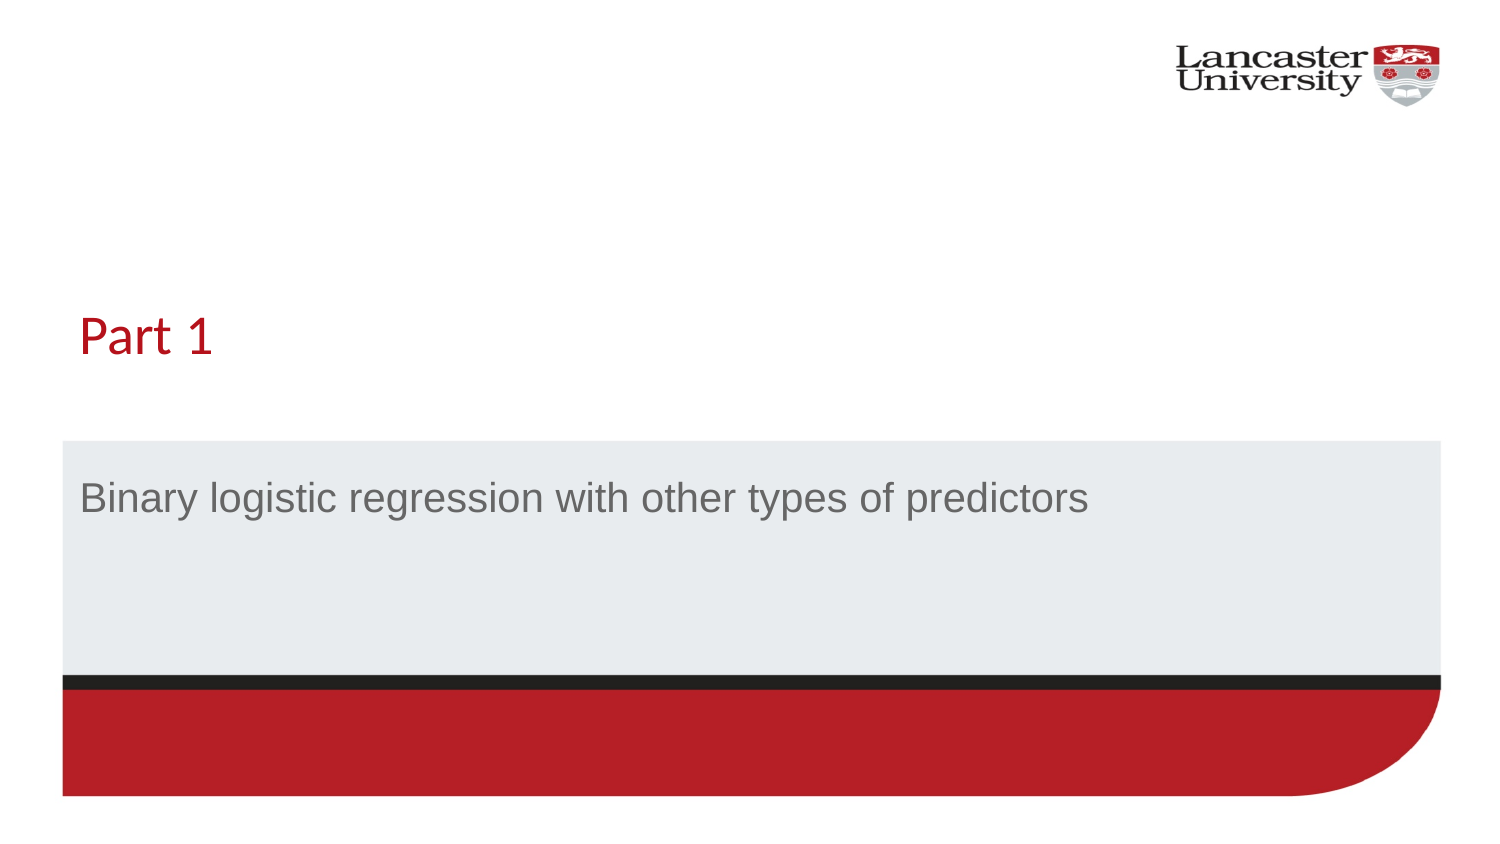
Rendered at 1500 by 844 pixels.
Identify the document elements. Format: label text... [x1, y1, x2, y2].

title Part 1 [64, 303, 1412, 429]
subtitle Binary logistic regression with other types of predictors [64, 463, 1412, 552]
picture [0, 0, 1500, 844]
